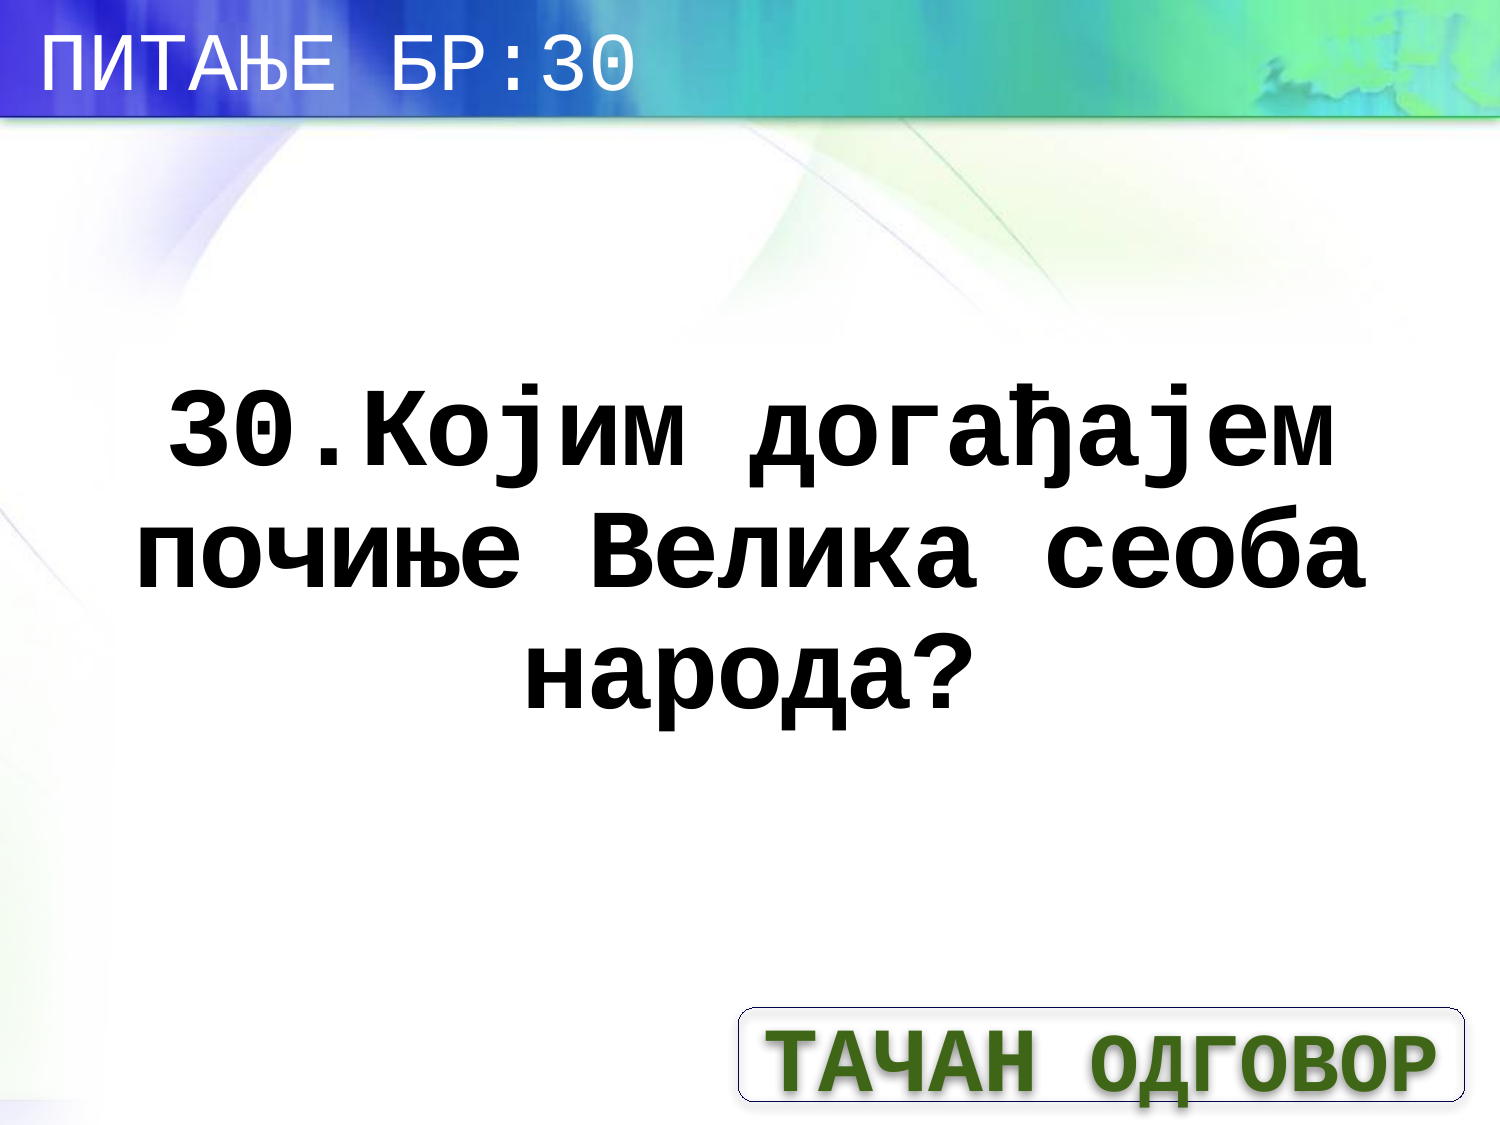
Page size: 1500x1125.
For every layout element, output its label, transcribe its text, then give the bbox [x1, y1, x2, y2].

picture [0, 0, 1500, 1125]
text_box ПИТАЊЕ БР:30 [23, 0, 692, 115]
text_box ТАЧАН ОДГОВОР [738, 1007, 1465, 1102]
title 30.Којим догађајем почиње Велика сеоба народа? [93, 152, 1407, 950]
